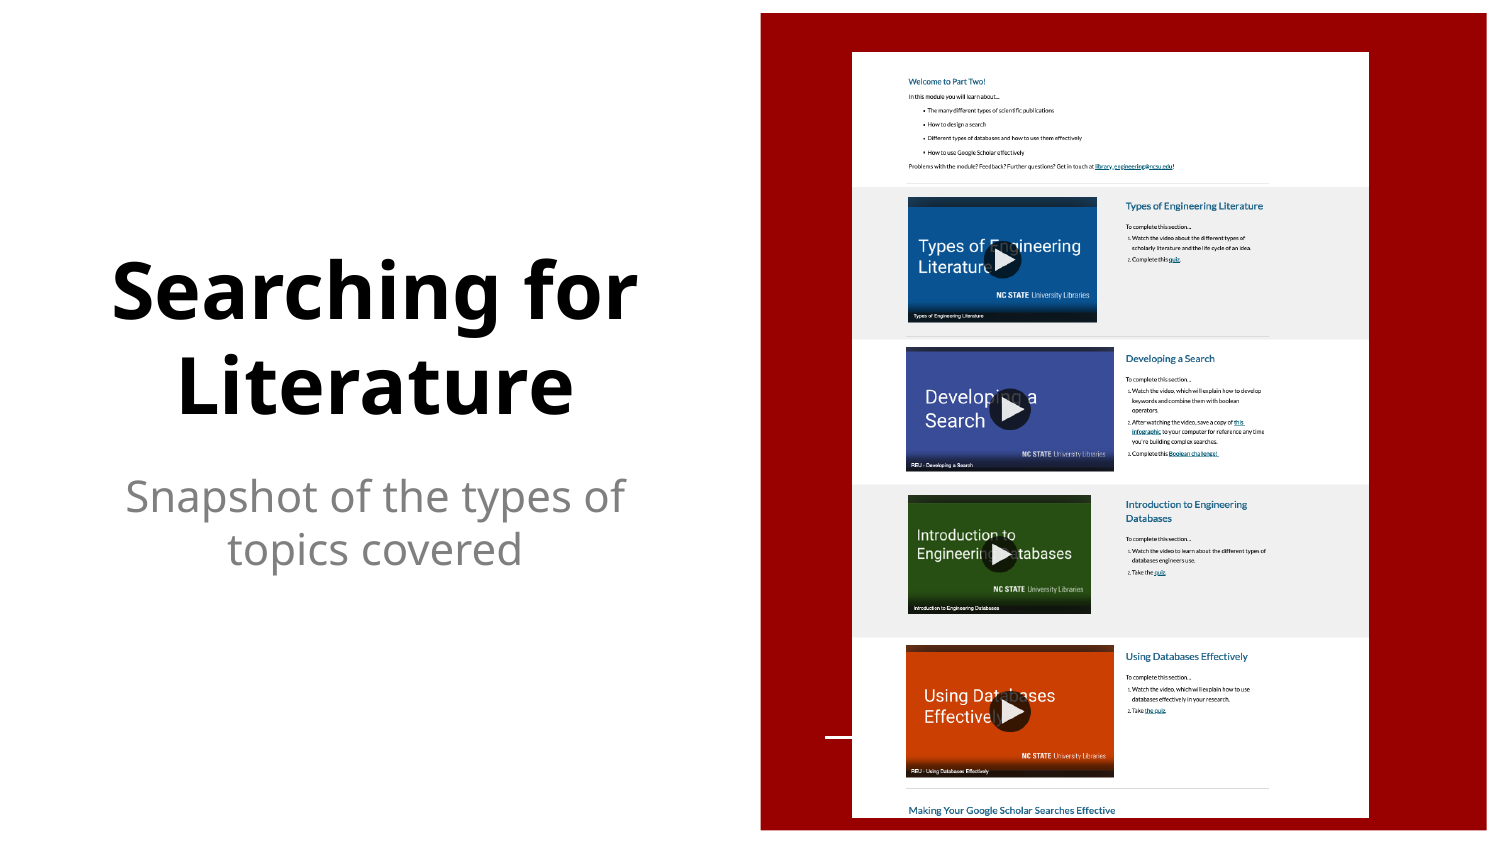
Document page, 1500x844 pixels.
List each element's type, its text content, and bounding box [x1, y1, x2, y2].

picture [852, 52, 1369, 818]
title Searching for Literature [43, 193, 708, 446]
subtitle Snapshot of the types of topics covered [43, 454, 708, 675]
